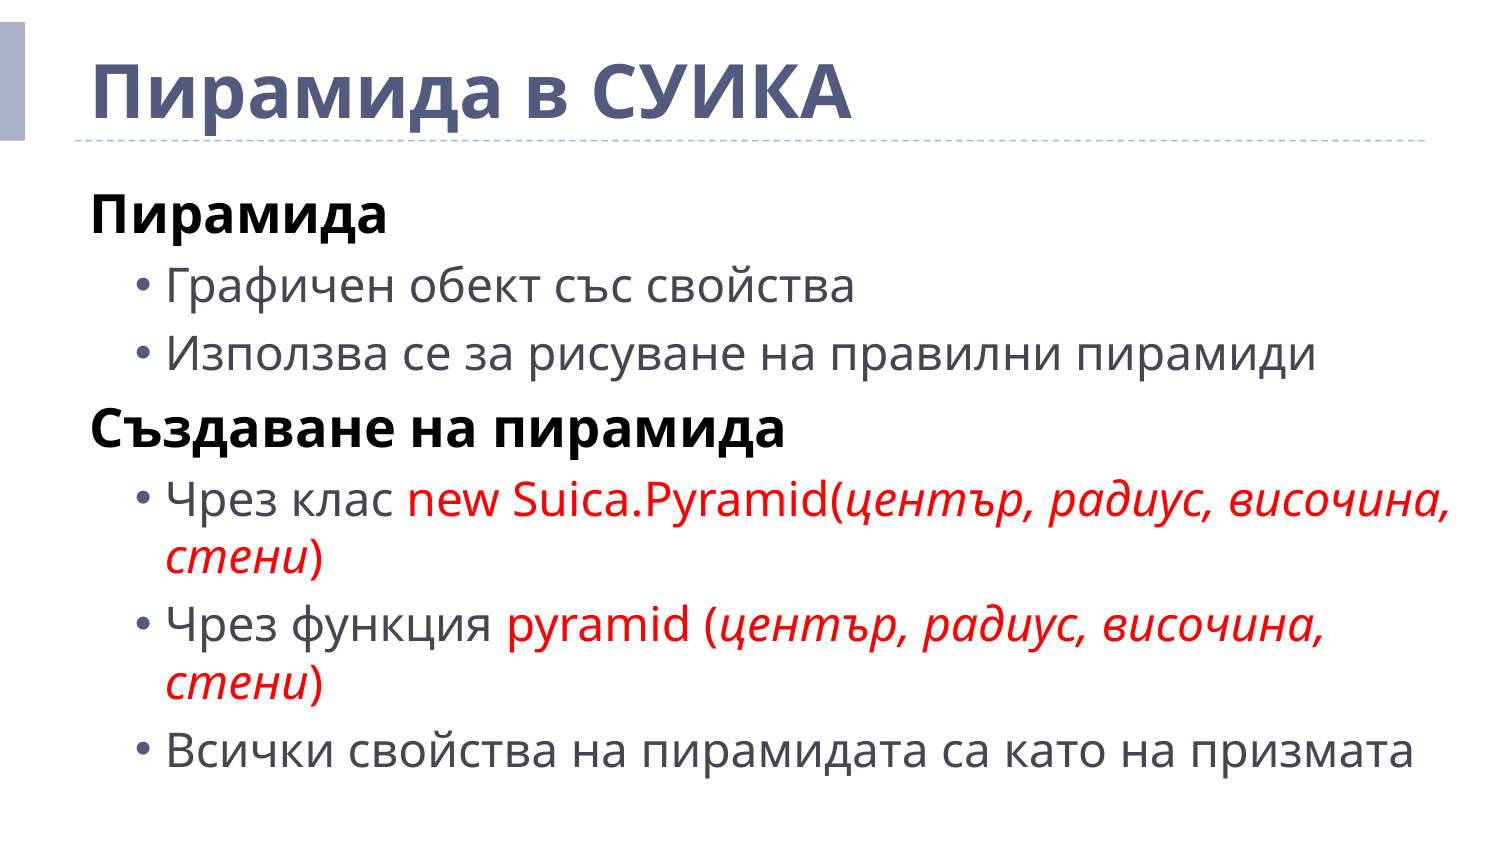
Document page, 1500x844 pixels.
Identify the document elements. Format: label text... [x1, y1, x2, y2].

title Пирамида в СУИКА [75, 18, 1475, 141]
list Пирамида Графичен обект със свойства Използва се за рисуване на правилни пирамиди Създаване на пирамида Чрез клас new Suica.Pyramid(център, радиус, височина, стени) Чрез функция pyramid (център, радиус, височина, стени) Всички свойства на пирамидата са като на призмата [75, 171, 1500, 835]
